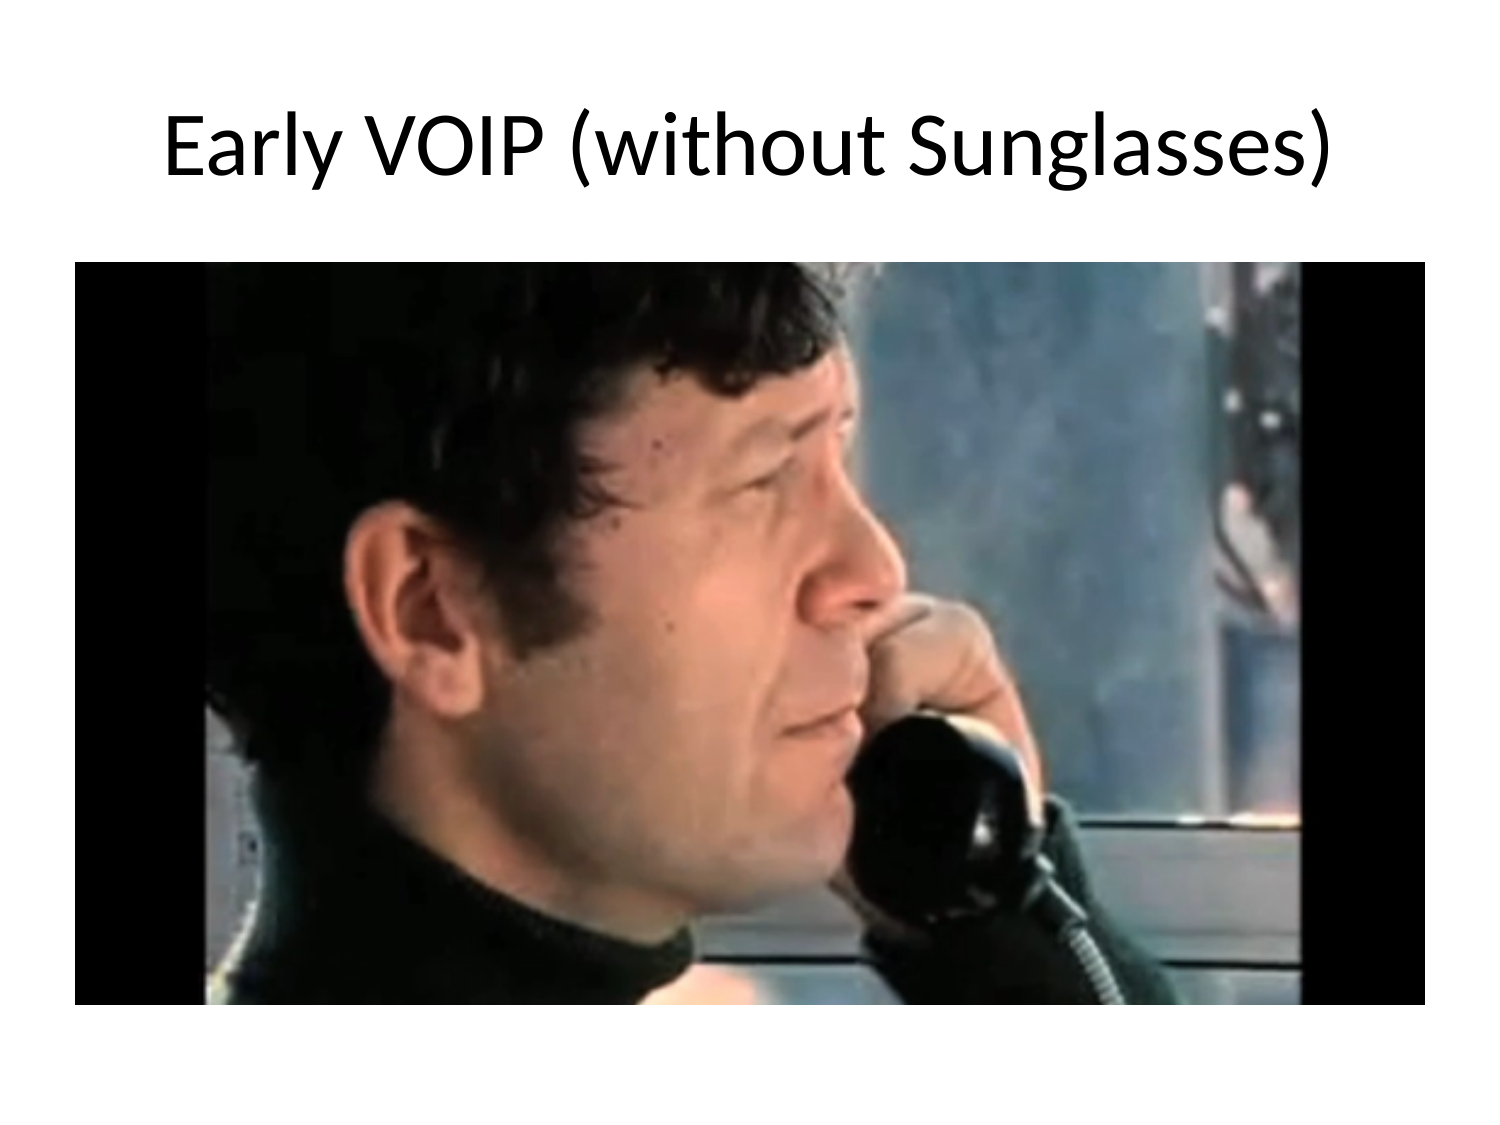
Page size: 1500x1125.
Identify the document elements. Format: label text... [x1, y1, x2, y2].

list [74, 262, 1426, 1006]
title Early VOIP (without Sunglasses) [75, 45, 1425, 233]
